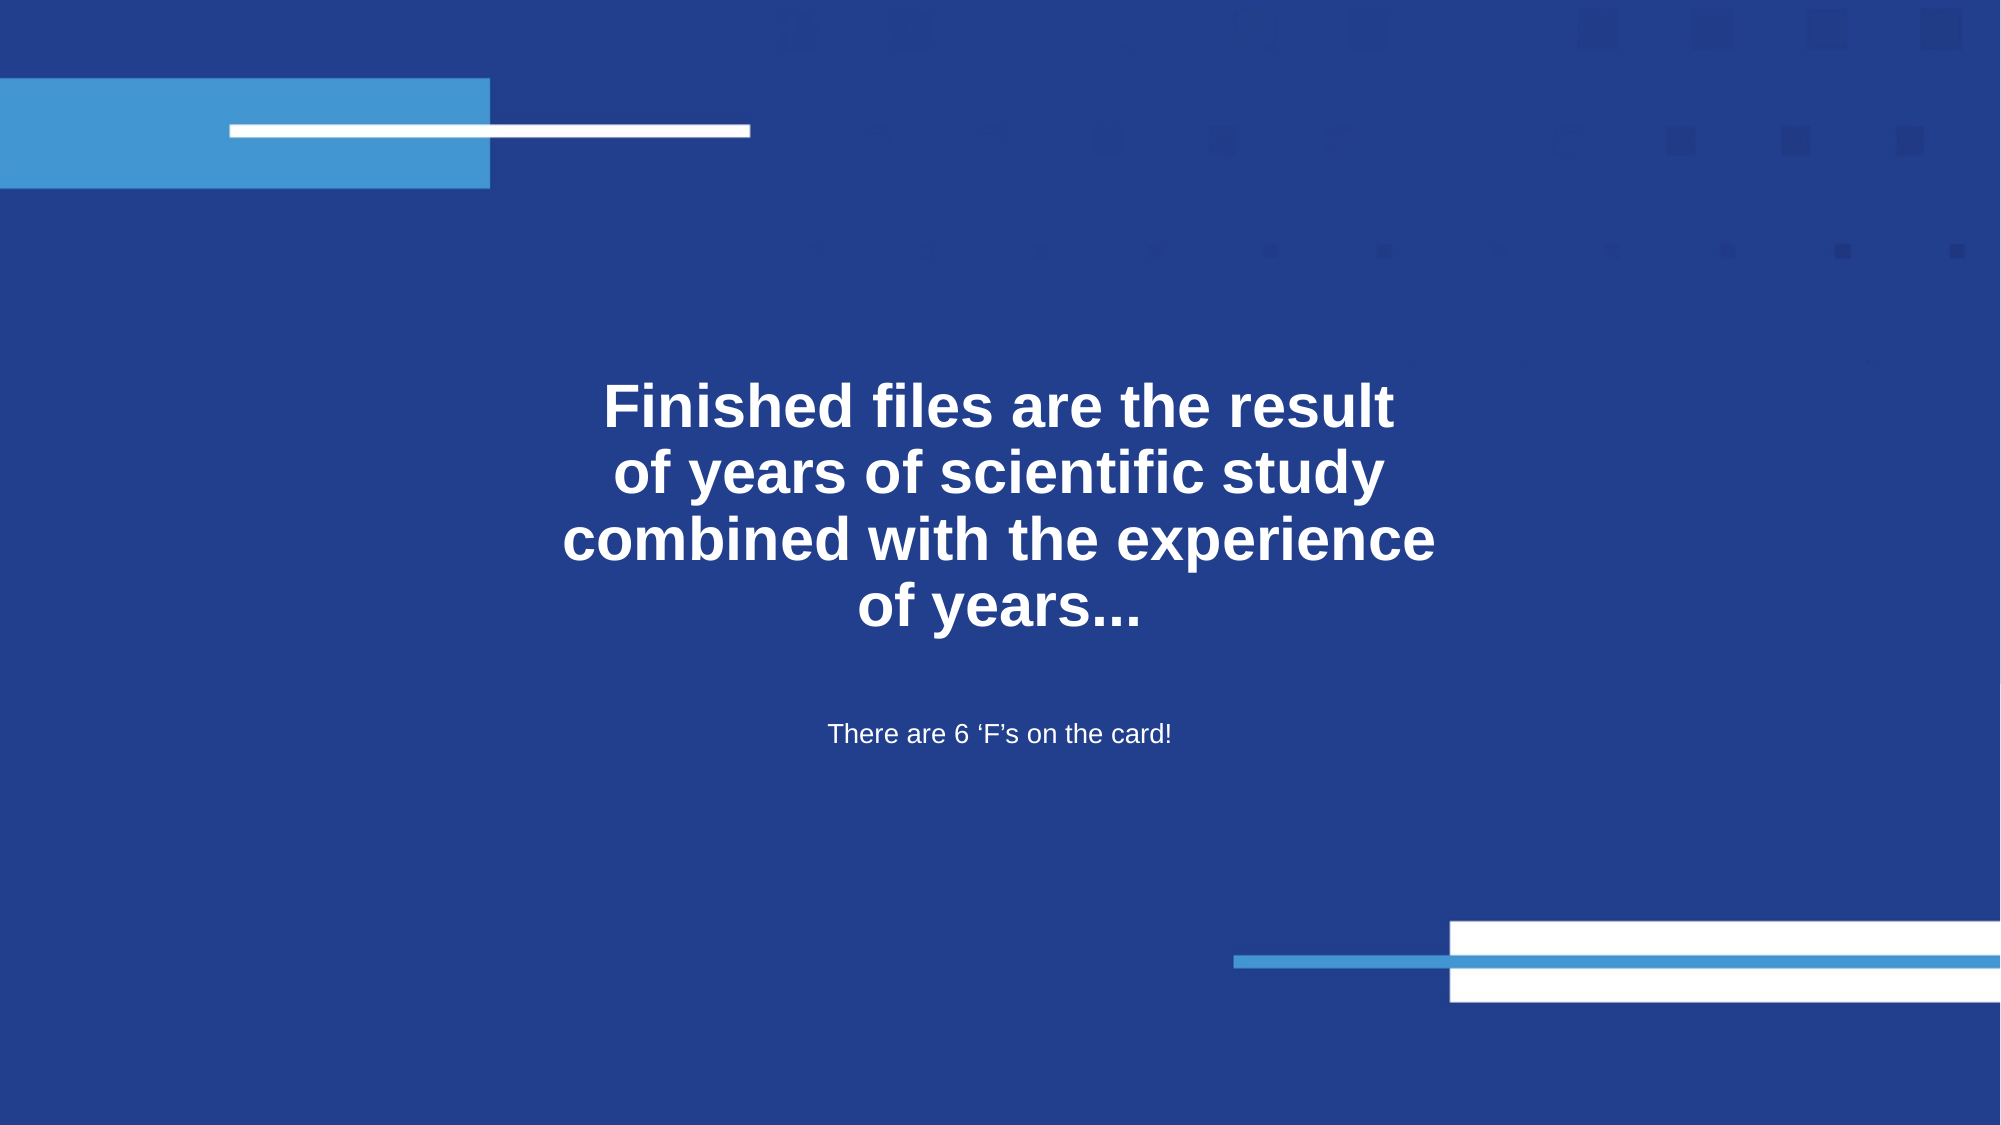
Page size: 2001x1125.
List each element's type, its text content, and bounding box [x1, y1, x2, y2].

title Finished files are the result of years of scientific study combined with the experience of years... There are 6 ‘F’s on the card! [249, 366, 1750, 759]
picture [0, 0, 2001, 1125]
